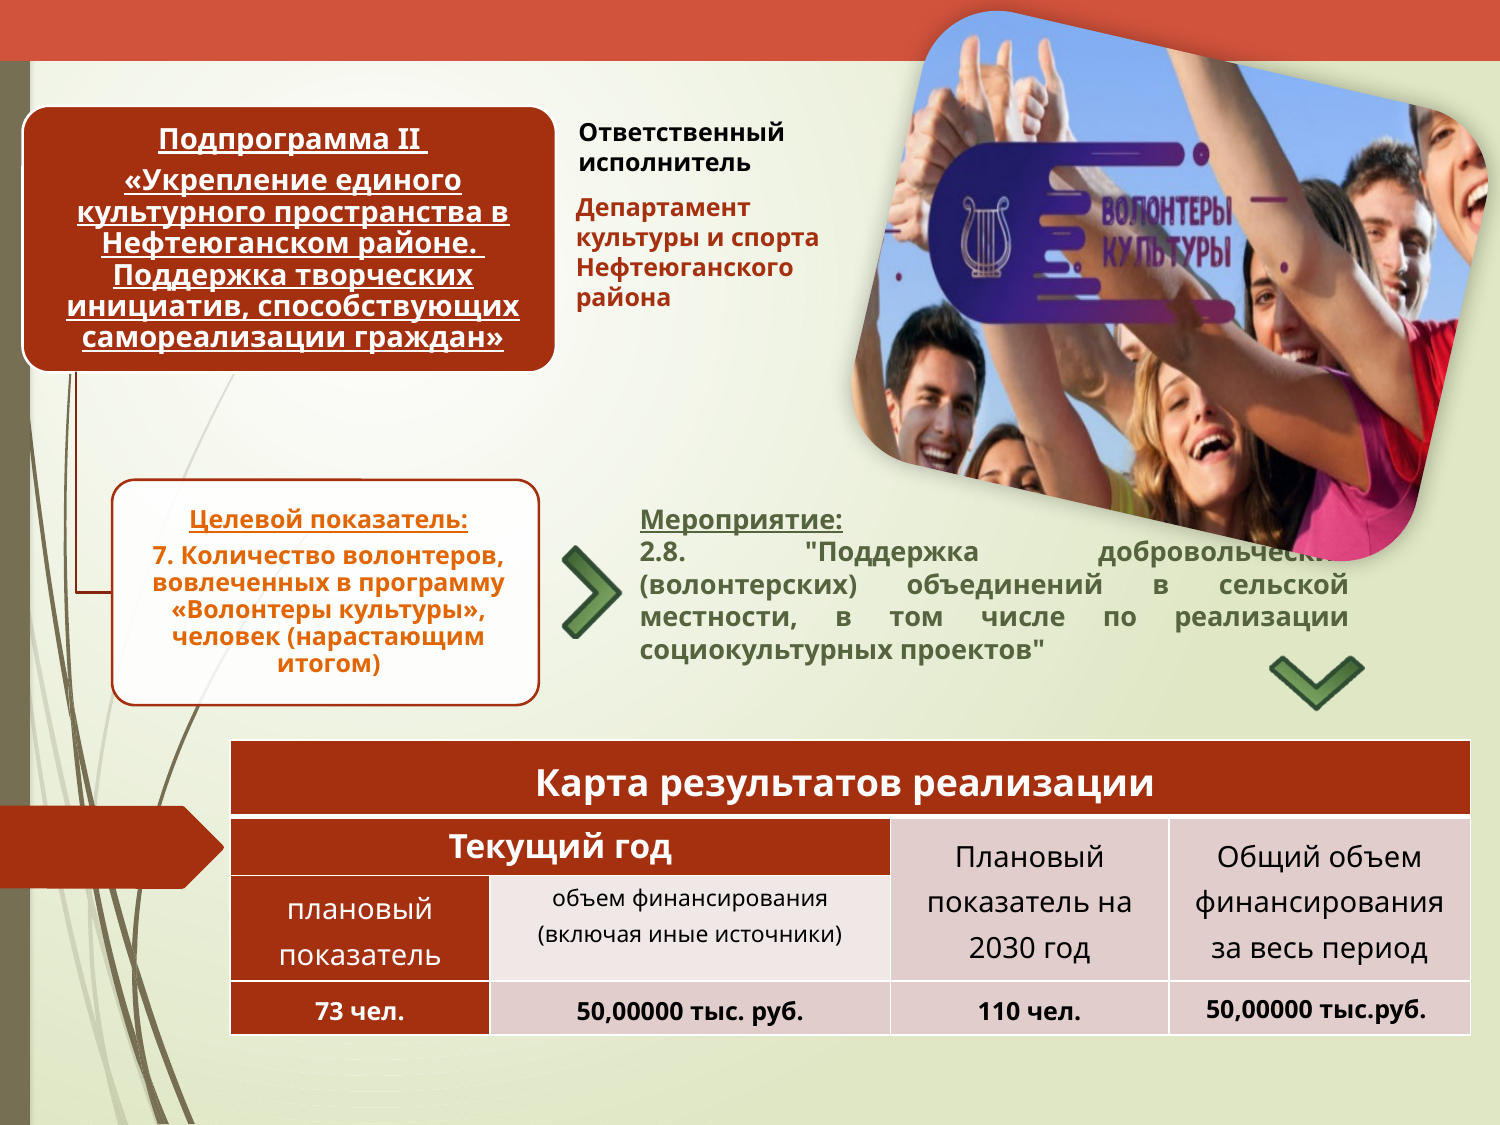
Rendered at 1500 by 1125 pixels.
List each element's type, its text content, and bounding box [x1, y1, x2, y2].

table_cell 110 чел. [891, 982, 1168, 1034]
table_cell 73 чел. [231, 982, 489, 1034]
text_box Ответственный исполнитель [563, 108, 864, 184]
table_cell объем финансирования (включая иные источники) [491, 876, 890, 980]
text_box Департамент культуры и спорта Нефтеюганского района [561, 184, 874, 319]
table_cell Плановый показатель на 2030 год [891, 819, 1168, 980]
table_cell Текущий год [231, 819, 890, 875]
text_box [22, 75, 557, 762]
table_cell 50,00000 тыс. руб. [491, 982, 890, 1034]
table_header Карта результатов реализации [231, 741, 1470, 814]
picture [1269, 654, 1365, 772]
picture [0, 0, 1500, 562]
text_box Мероприятие: 2.8. "Поддержка добровольческих (волонтерских) объединений в сельской местности, в том числе по реализации социокультурных проектов" [624, 494, 1365, 672]
table_cell плановый показатель [231, 876, 489, 980]
picture [562, 527, 689, 657]
table_cell 50,00000 тыс.руб. [1170, 982, 1470, 1034]
table_cell Общий объем финансирования за весь период [1170, 819, 1470, 980]
